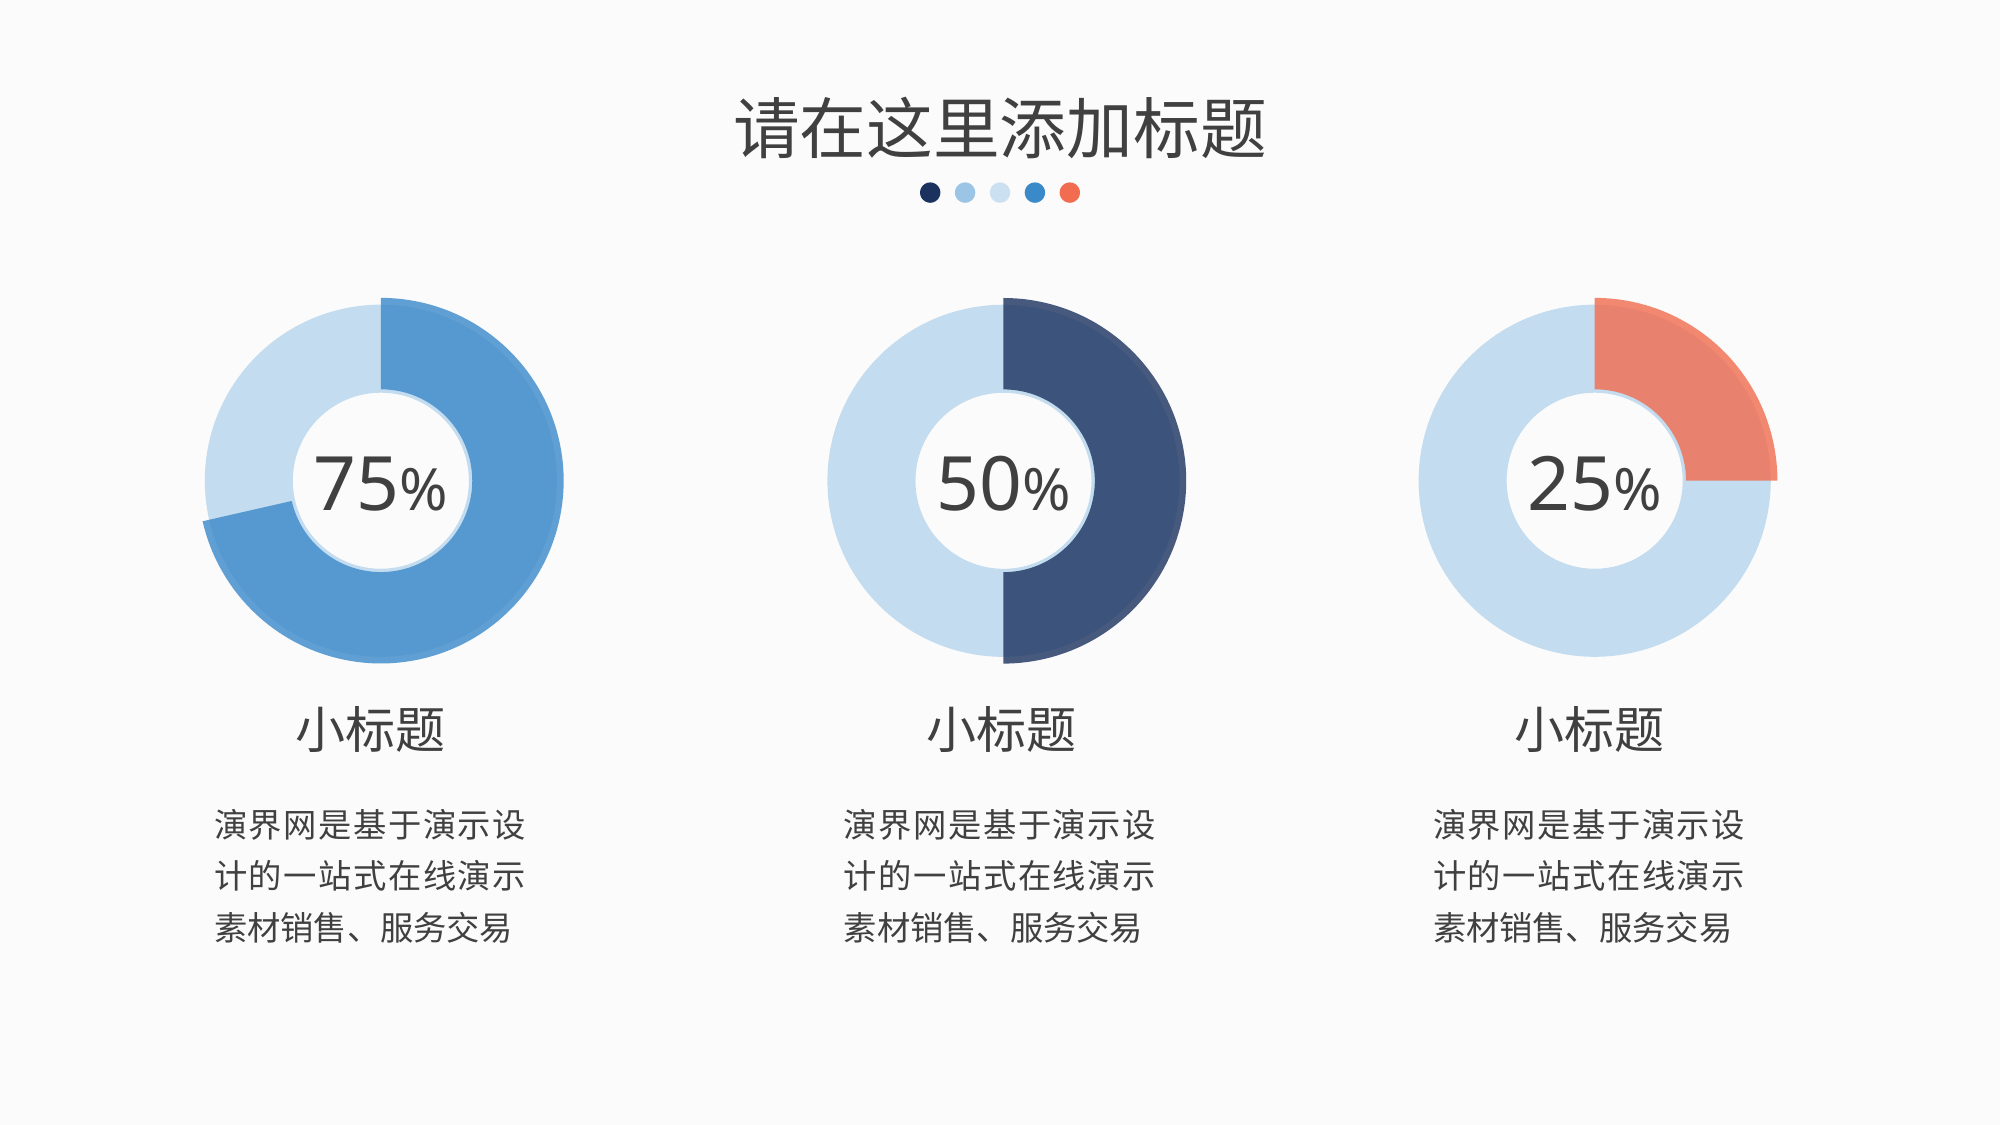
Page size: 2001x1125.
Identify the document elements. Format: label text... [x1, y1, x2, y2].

text_box 小标题 [831, 691, 1173, 767]
chart [762, 290, 1245, 672]
chart [139, 290, 623, 672]
text_box 演界网是基于演示设计的一站式在线演示素材销售、服务交易 [1418, 784, 1761, 955]
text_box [919, 182, 1080, 203]
text_box 请在这里添加标题 [664, 79, 1336, 175]
text_box 演界网是基于演示设计的一站式在线演示素材销售、服务交易 [829, 784, 1171, 955]
text_box 演界网是基于演示设计的一站式在线演示素材销售、服务交易 [199, 784, 542, 955]
text_box 小标题 [199, 691, 542, 767]
chart [1353, 290, 1836, 672]
text_box 小标题 [1418, 691, 1761, 767]
